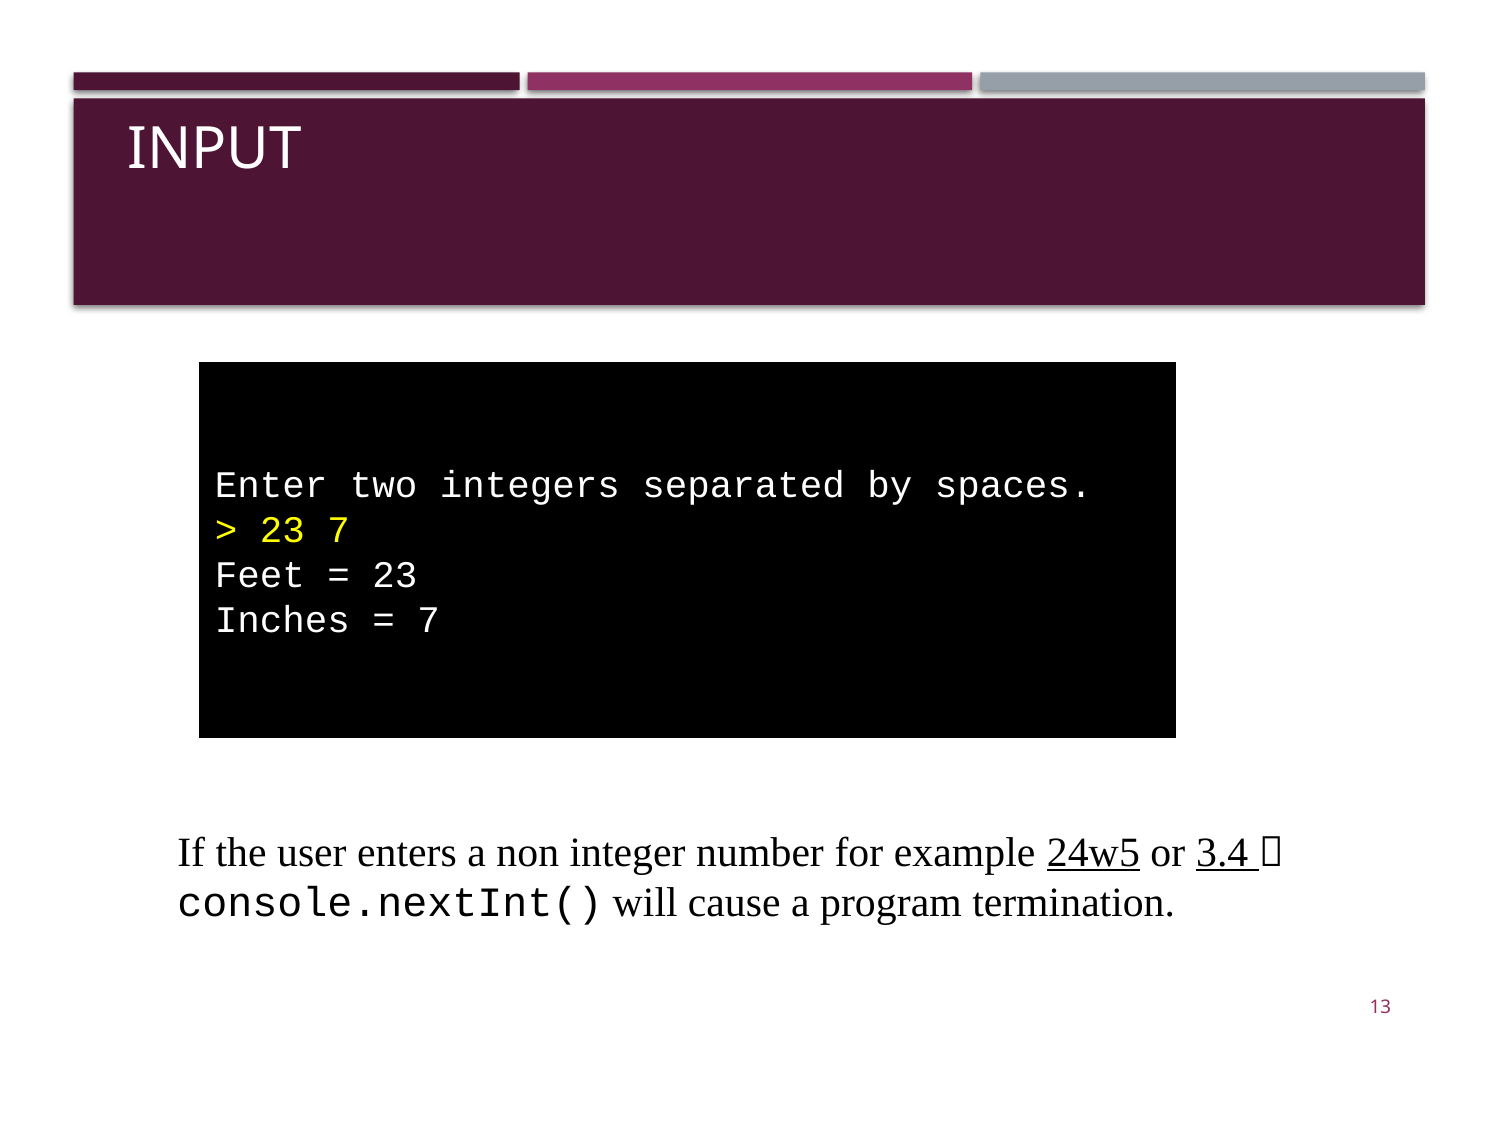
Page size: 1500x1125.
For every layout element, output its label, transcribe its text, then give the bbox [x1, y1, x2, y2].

text_box Enter two integers separated by spaces. > 23 7 Feet = 23 Inches = 7 [199, 362, 1175, 738]
text_box If the user enters a non integer number for example 24w5 or 3.4  console.nextInt() will cause a program termination. [162, 825, 1250, 925]
title Input [112, 50, 1388, 188]
slide_number 13 [1279, 977, 1406, 1037]
